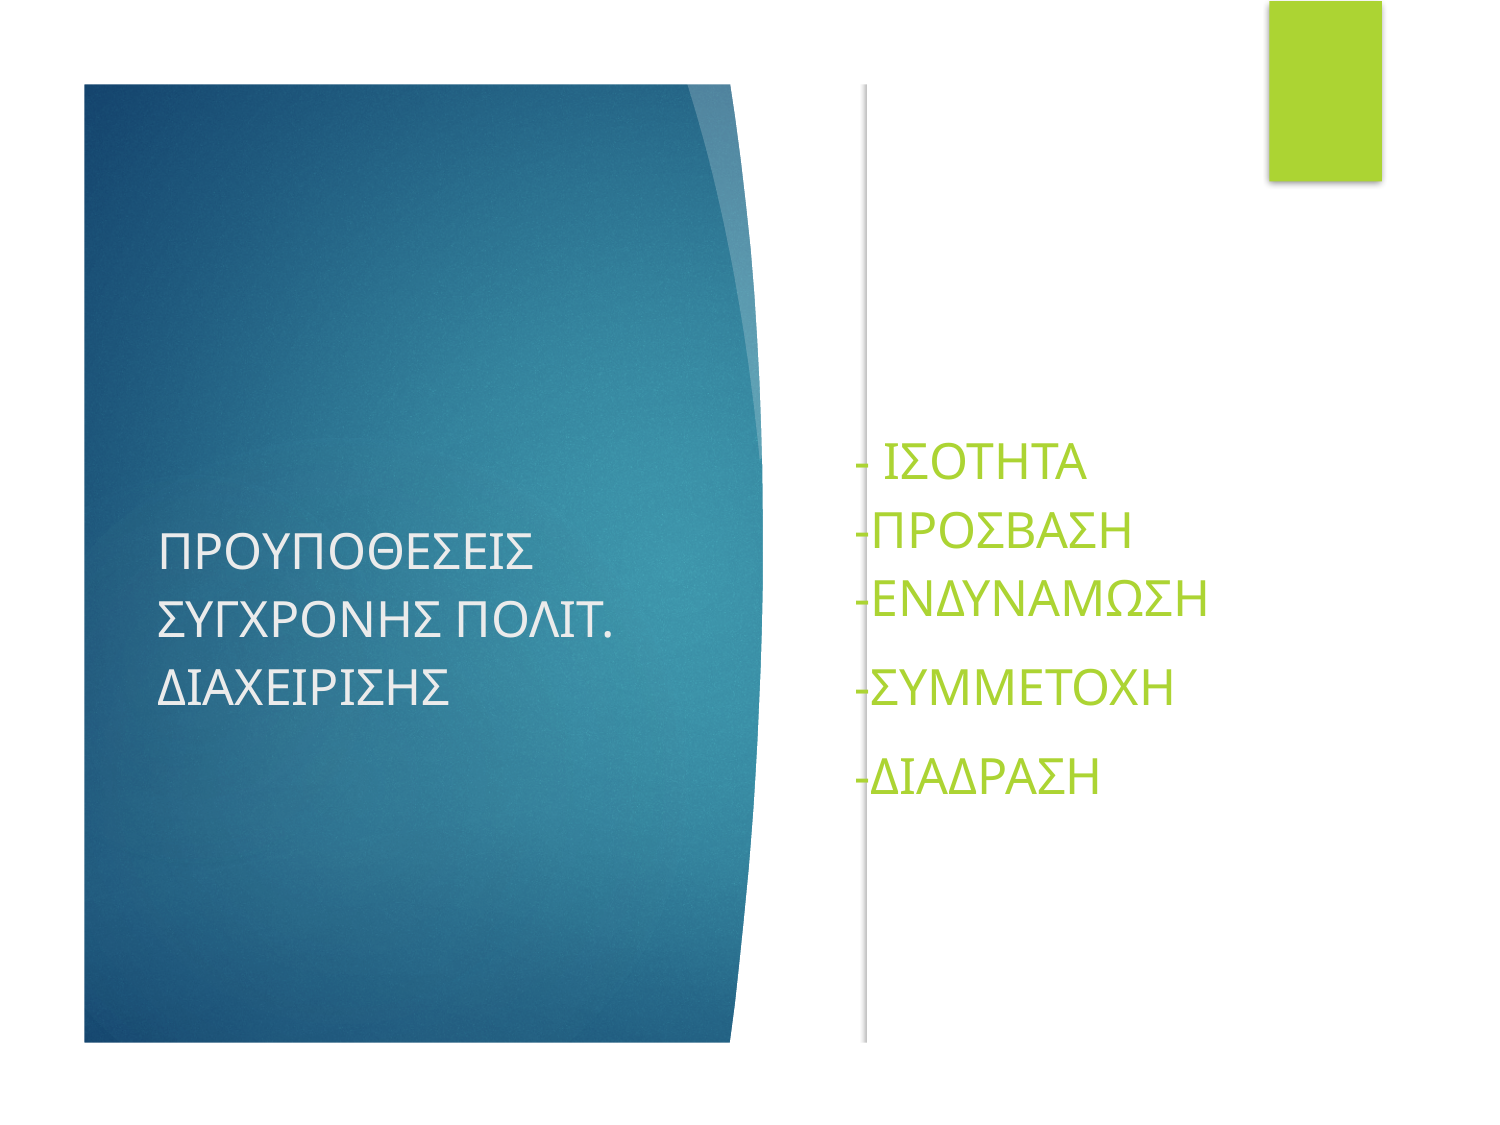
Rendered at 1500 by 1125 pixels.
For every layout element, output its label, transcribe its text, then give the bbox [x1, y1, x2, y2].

list - ΙΣΟΤΗΤΑ -ΠΡΟΣΒΑΣΗ -ΕΝΔΥΝΑΜΩΣΗ -ΣΥΜΜΕΤΟΧΗ -ΔΙΑΔΡΑΣΗ [839, 370, 1341, 866]
title ΠΡΟΥΠΟΘΕΣΕΙΣ ΣΥΓΧΡΟΝΗΣ ΠΟΛΙΤ. ΔΙΑΧΕΙΡΙΣΗΣ [142, 370, 651, 866]
